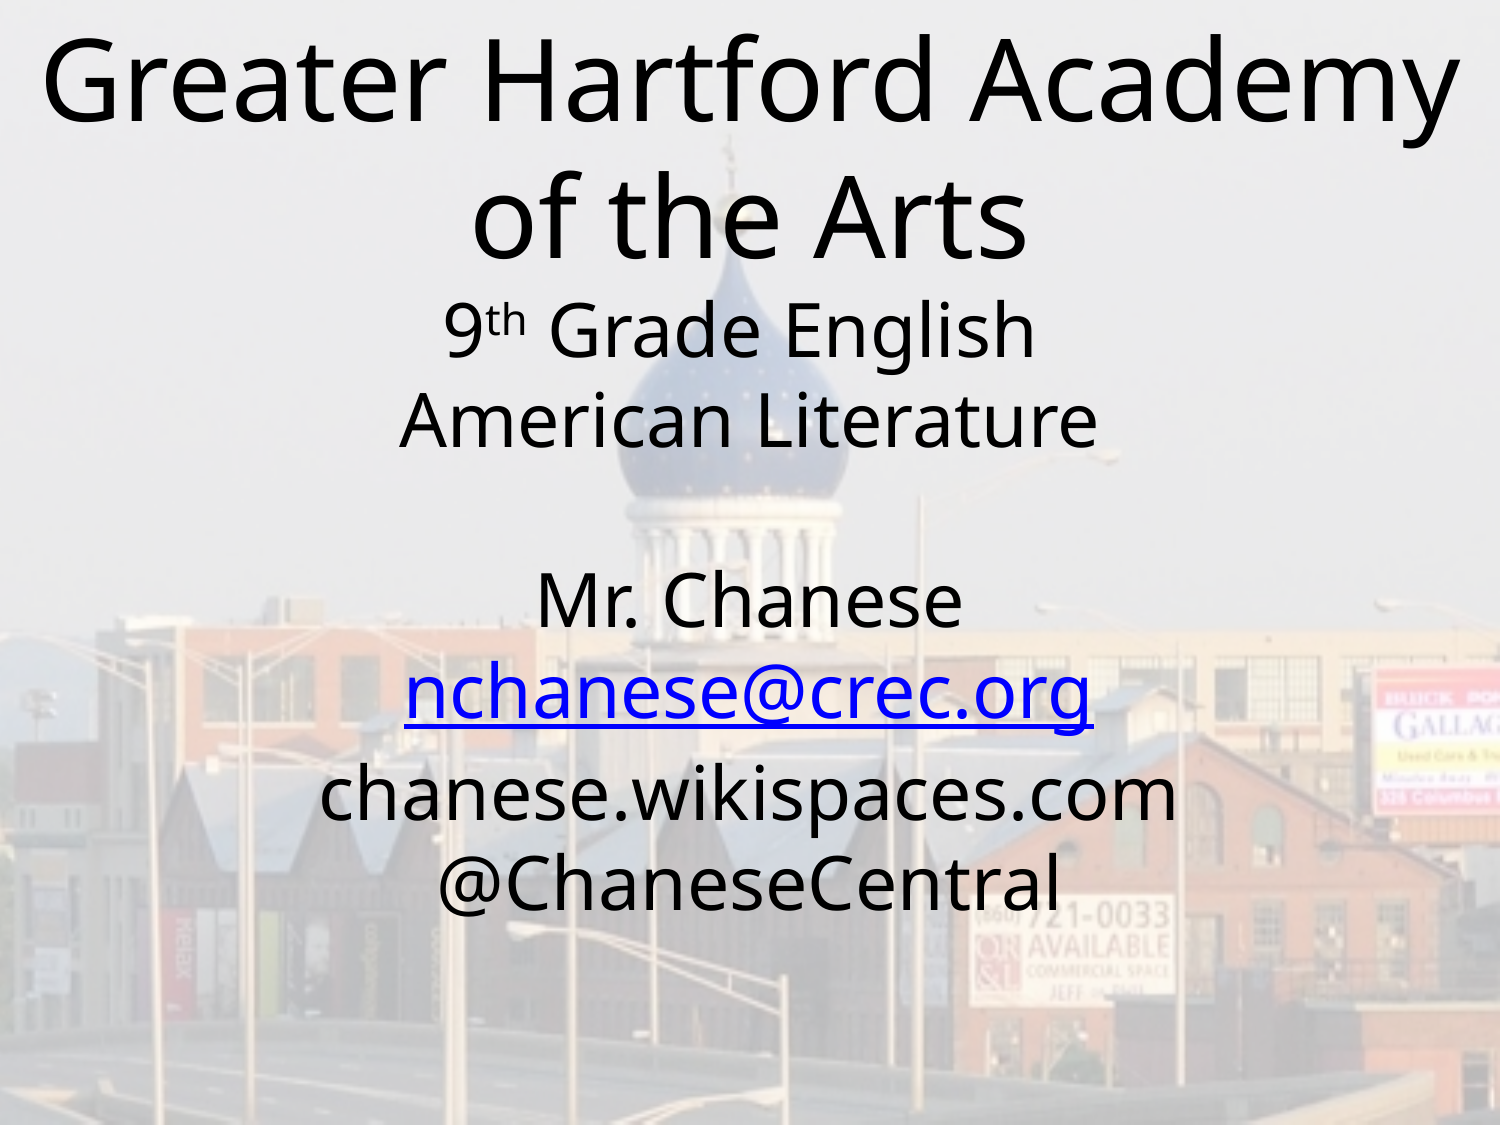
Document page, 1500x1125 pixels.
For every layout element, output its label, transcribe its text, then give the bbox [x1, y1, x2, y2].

title Greater Hartford Academy of the Arts 9th Grade English American Literature Mr. Chanese nchanese@crec.org chanese.wikispaces.com @ChaneseCentral [0, 0, 1500, 1125]
